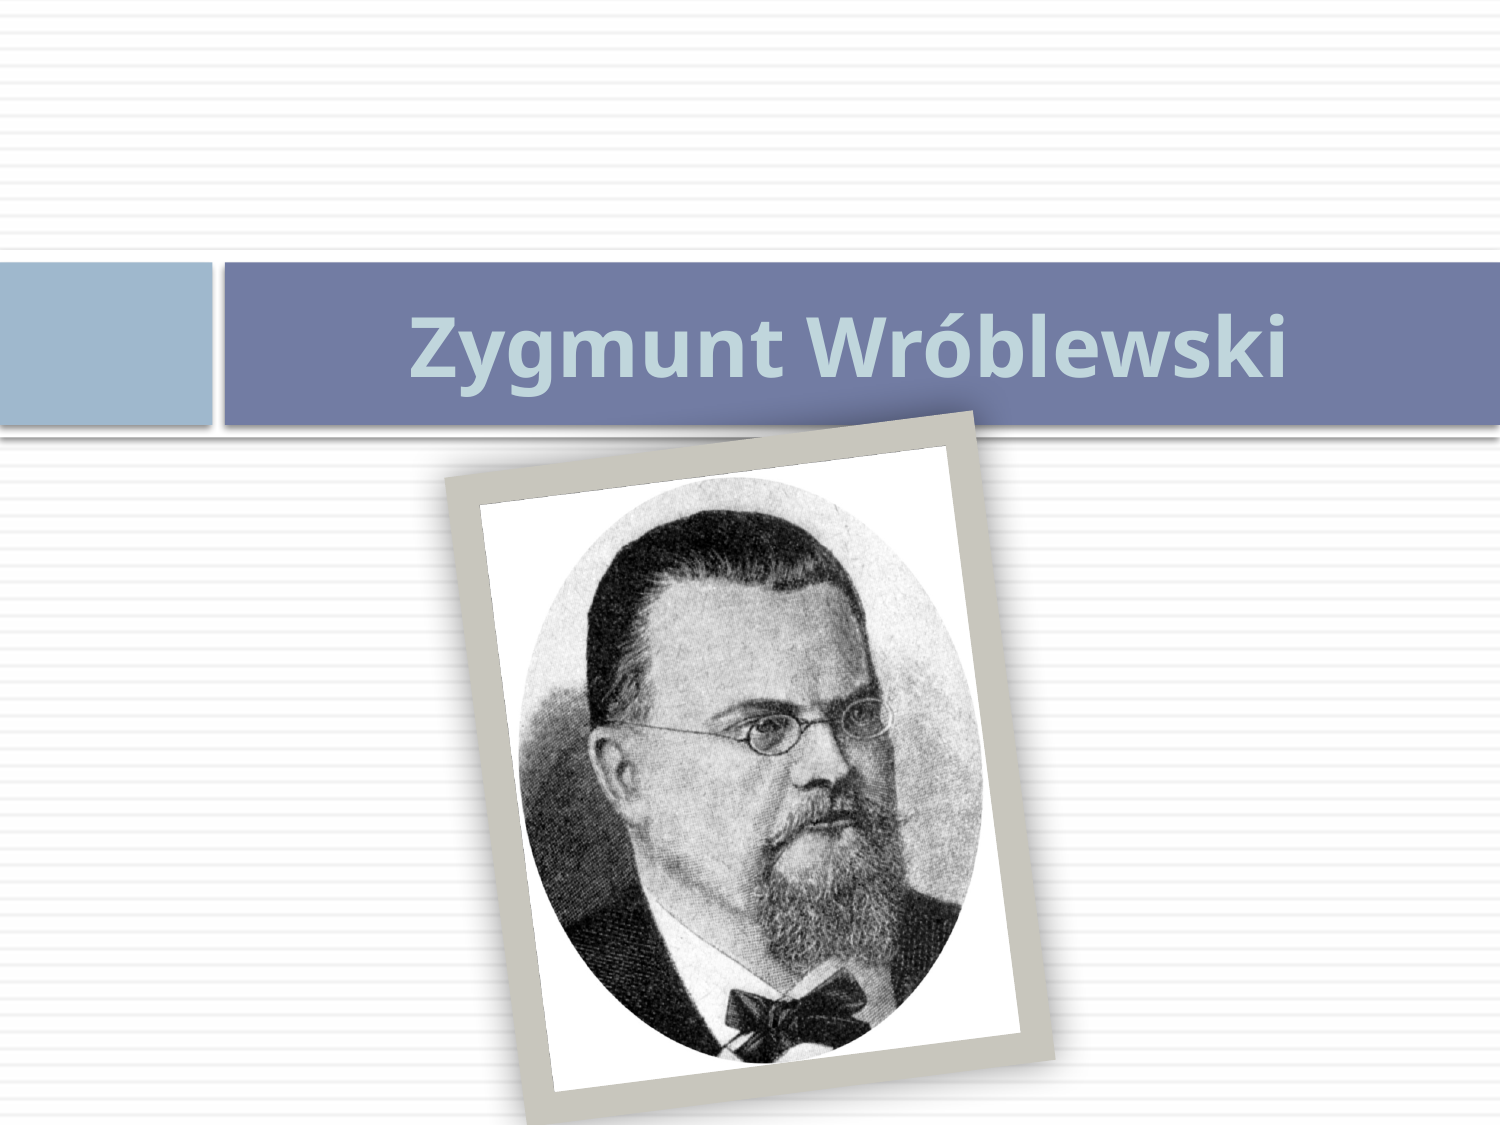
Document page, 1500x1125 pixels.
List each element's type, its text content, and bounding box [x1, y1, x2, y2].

picture [480, 447, 1020, 1091]
title Zygmunt Wróblewski [225, 262, 1475, 425]
